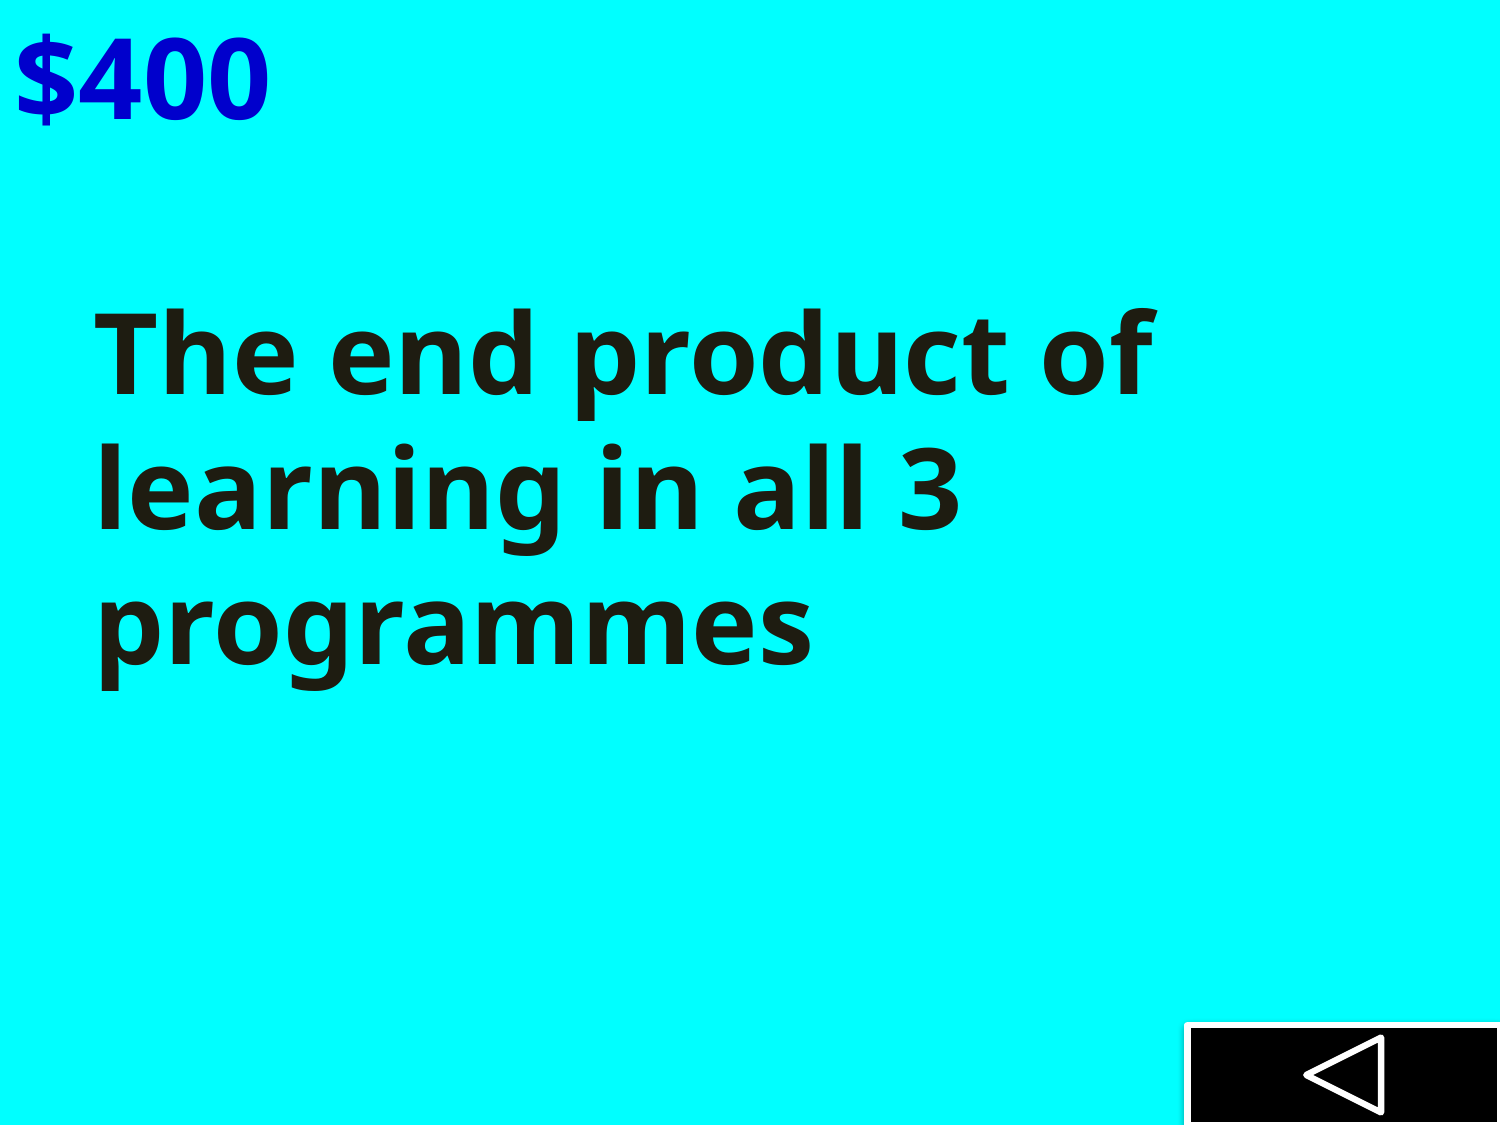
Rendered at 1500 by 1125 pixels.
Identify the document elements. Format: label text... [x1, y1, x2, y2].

text_box $400 [0, 0, 1425, 150]
text_box [1184, 1022, 1500, 1125]
text_box The end product of learning in all 3 programmes [78, 274, 1500, 695]
